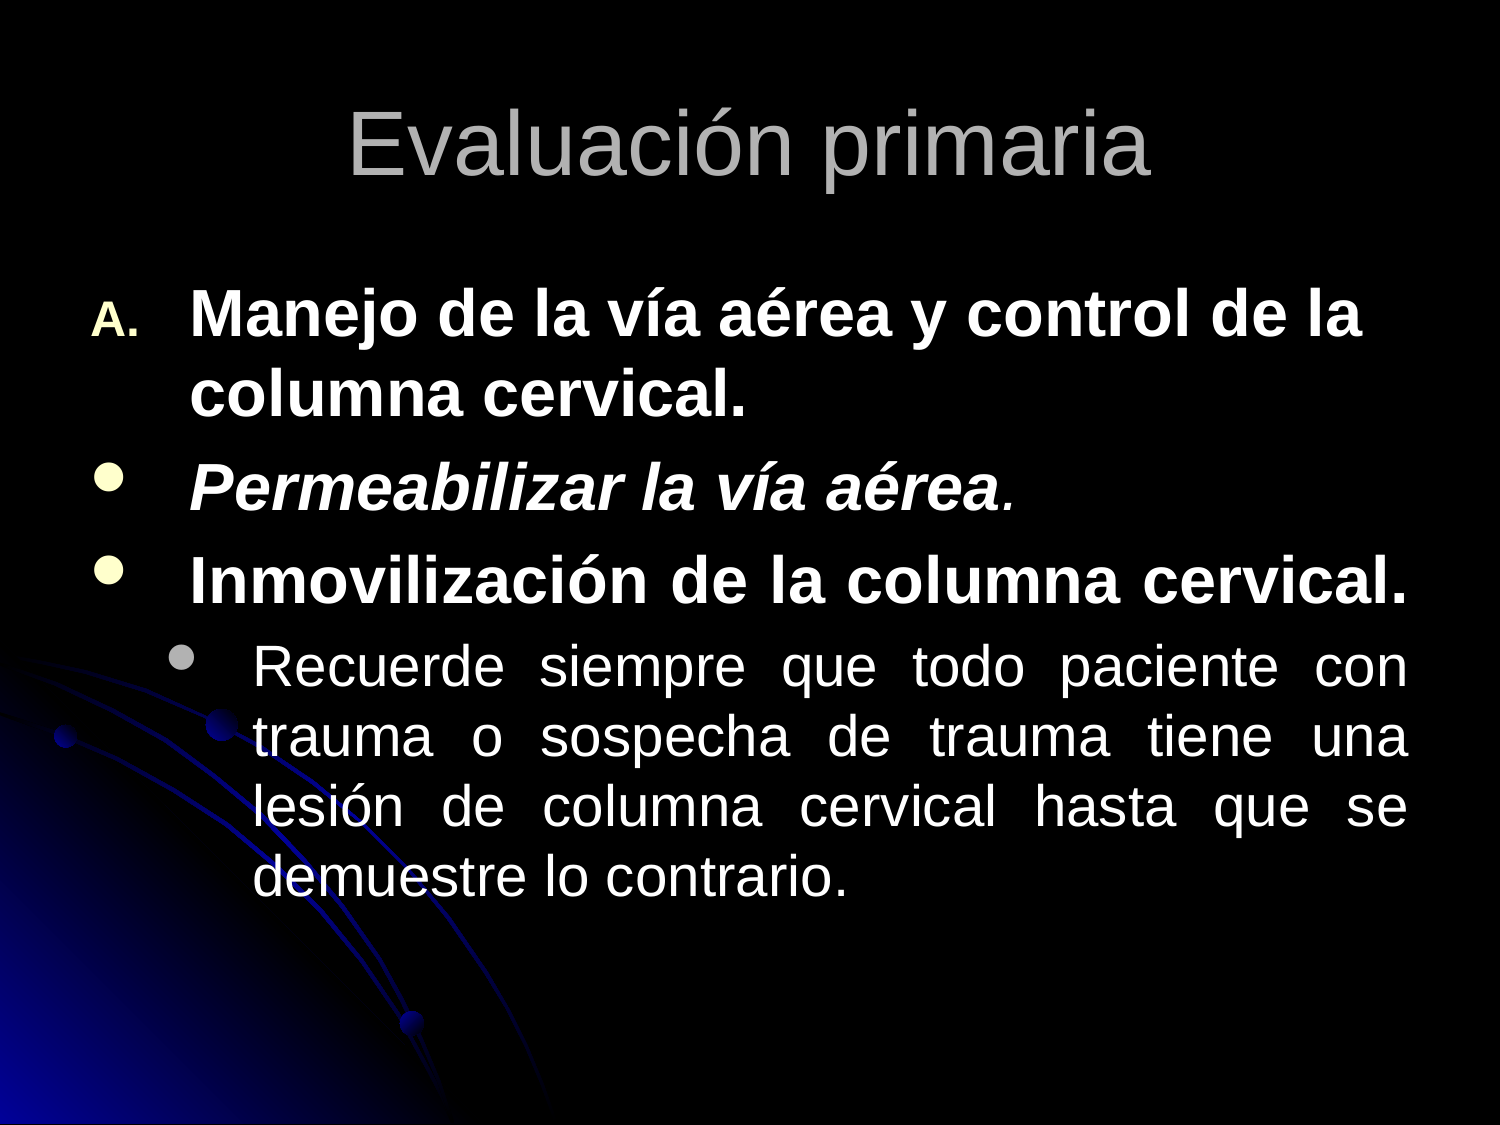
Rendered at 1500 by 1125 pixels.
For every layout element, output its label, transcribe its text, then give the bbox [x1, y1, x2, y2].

title Evaluación primaria [74, 45, 1426, 233]
list Manejo de la vía aérea y control de la columna cervical. Permeabilizar la vía aérea. Inmovilización de la columna cervical. Recuerde siempre que todo paciente con trauma o sospecha de trauma tiene una lesión de columna cervical hasta que se demuestre lo contrario. [74, 262, 1426, 1006]
